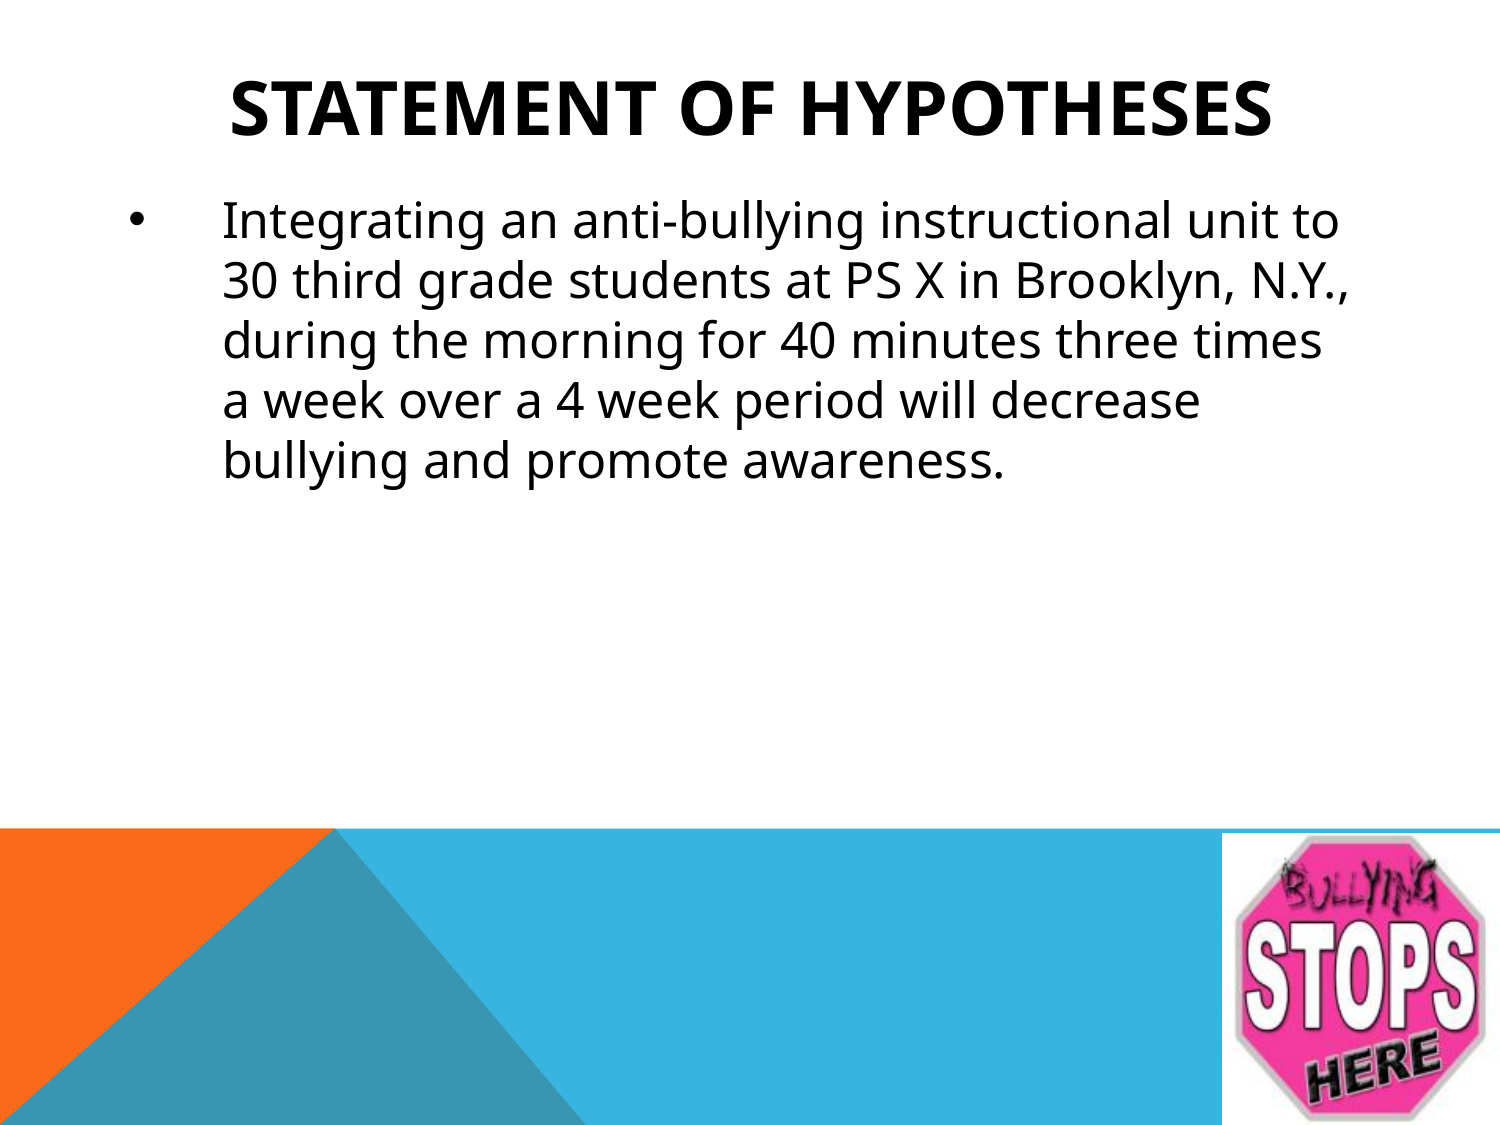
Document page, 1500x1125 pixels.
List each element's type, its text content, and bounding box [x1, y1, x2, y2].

title Statement of Hypotheses [135, 60, 1369, 150]
list Integrating an anti-bullying instructional unit to 30 third grade students at PS X in Brooklyn, N.Y., during the morning for 40 minutes three times a week over a 4 week period will decrease bullying and promote awareness. [113, 180, 1369, 762]
picture [1222, 833, 1500, 1125]
